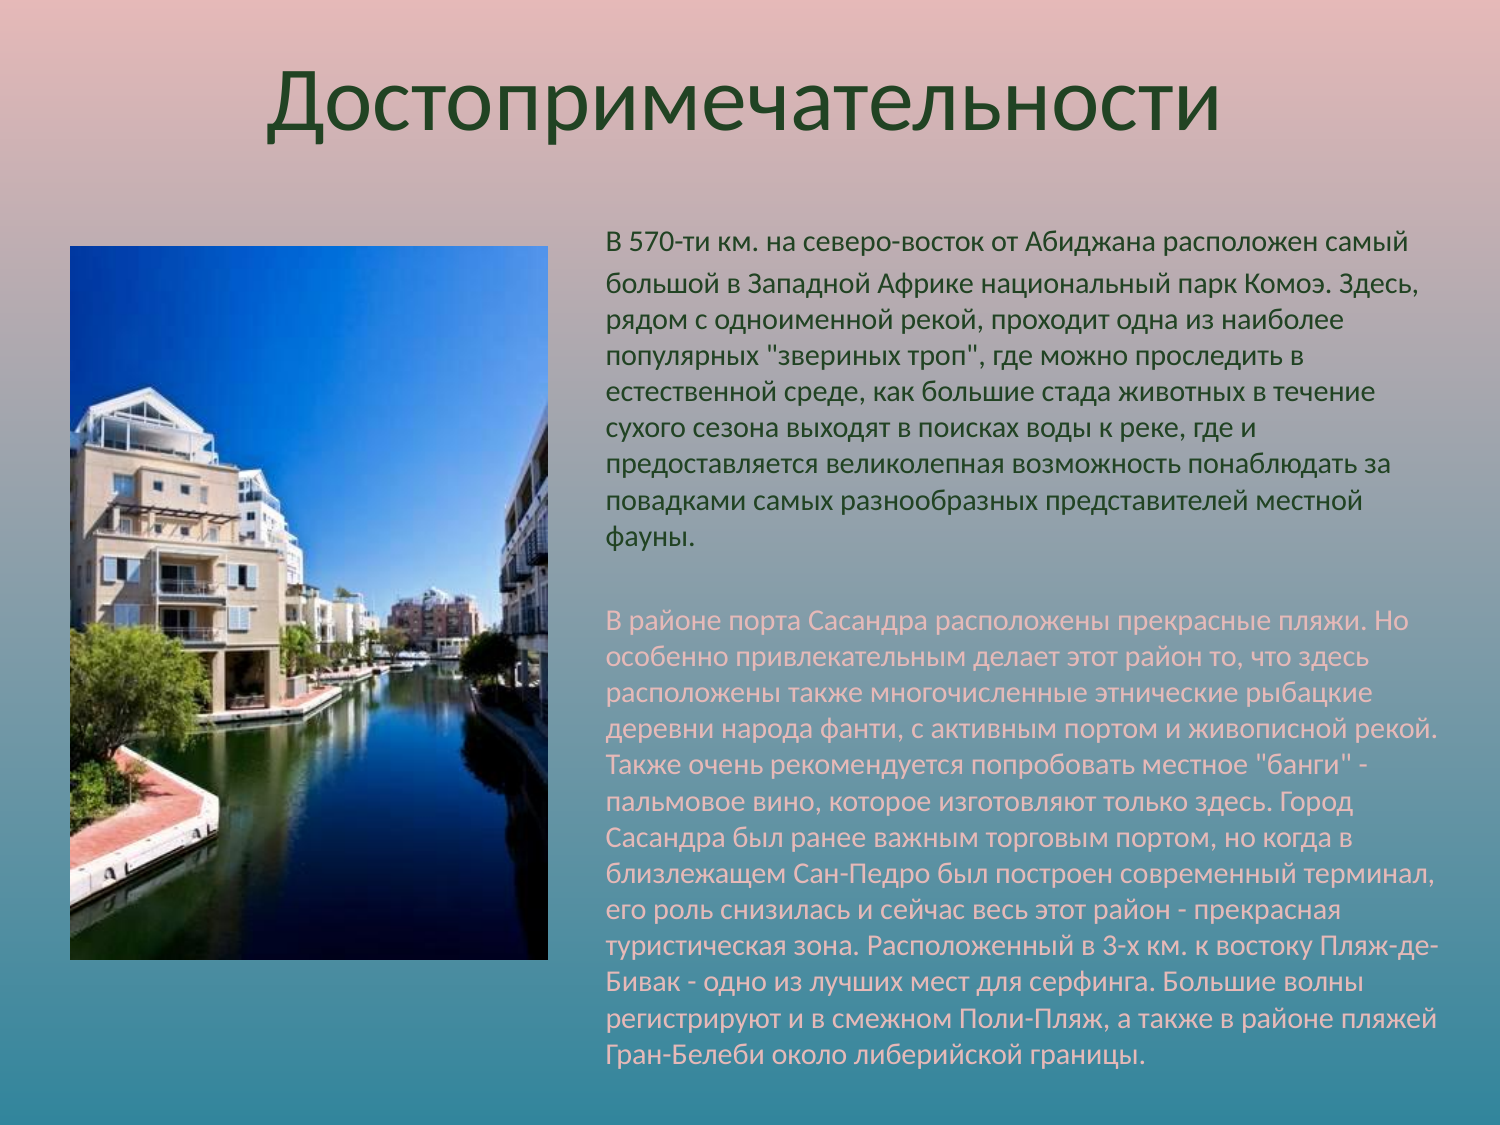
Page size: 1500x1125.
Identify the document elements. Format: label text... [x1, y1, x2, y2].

list В 570-ти км. на северо-восток от Абиджана расположен самый большой в Западной Африке национальный парк Комоэ. Здесь, рядом с одноименной рекой, проходит одна из наиболее популярных "звериных троп", где можно проследить в естественной среде, как большие стада животных в течение сухого сезона выходят в поисках воды к реке, где и предоставляется великолепная возможность понаблюдать за повадками самых разнообразных представителей местной фауны. В районе порта Сасандра расположены прекрасные пляжи. Но особенно привлекательным делает этот район то, что здесь расположены также многочисленные этнические рыбацкие деревни народа фанти, с активным портом и живописной рекой. Также очень рекомендуется попробовать местное "банги" - пальмовое вино, которое изготовляют только здесь. Город Сасандра был ранее важным торговым портом, но когда в близлежащем Сан-Педро был построен современный терминал, его роль снизилась и сейчас весь этот район - прекрасная туристическая зона. Расположенный в 3-х км. к востоку Пляж-де-Бивак - одно из лучших мест для серфинга. Большие волны регистрируют и в смежном Поли-Пляж, а также в районе пляжей Гран-Белеби около либерийской границы. [539, 187, 1465, 1079]
picture [70, 245, 548, 961]
title Достопримечательности [70, 0, 1421, 188]
